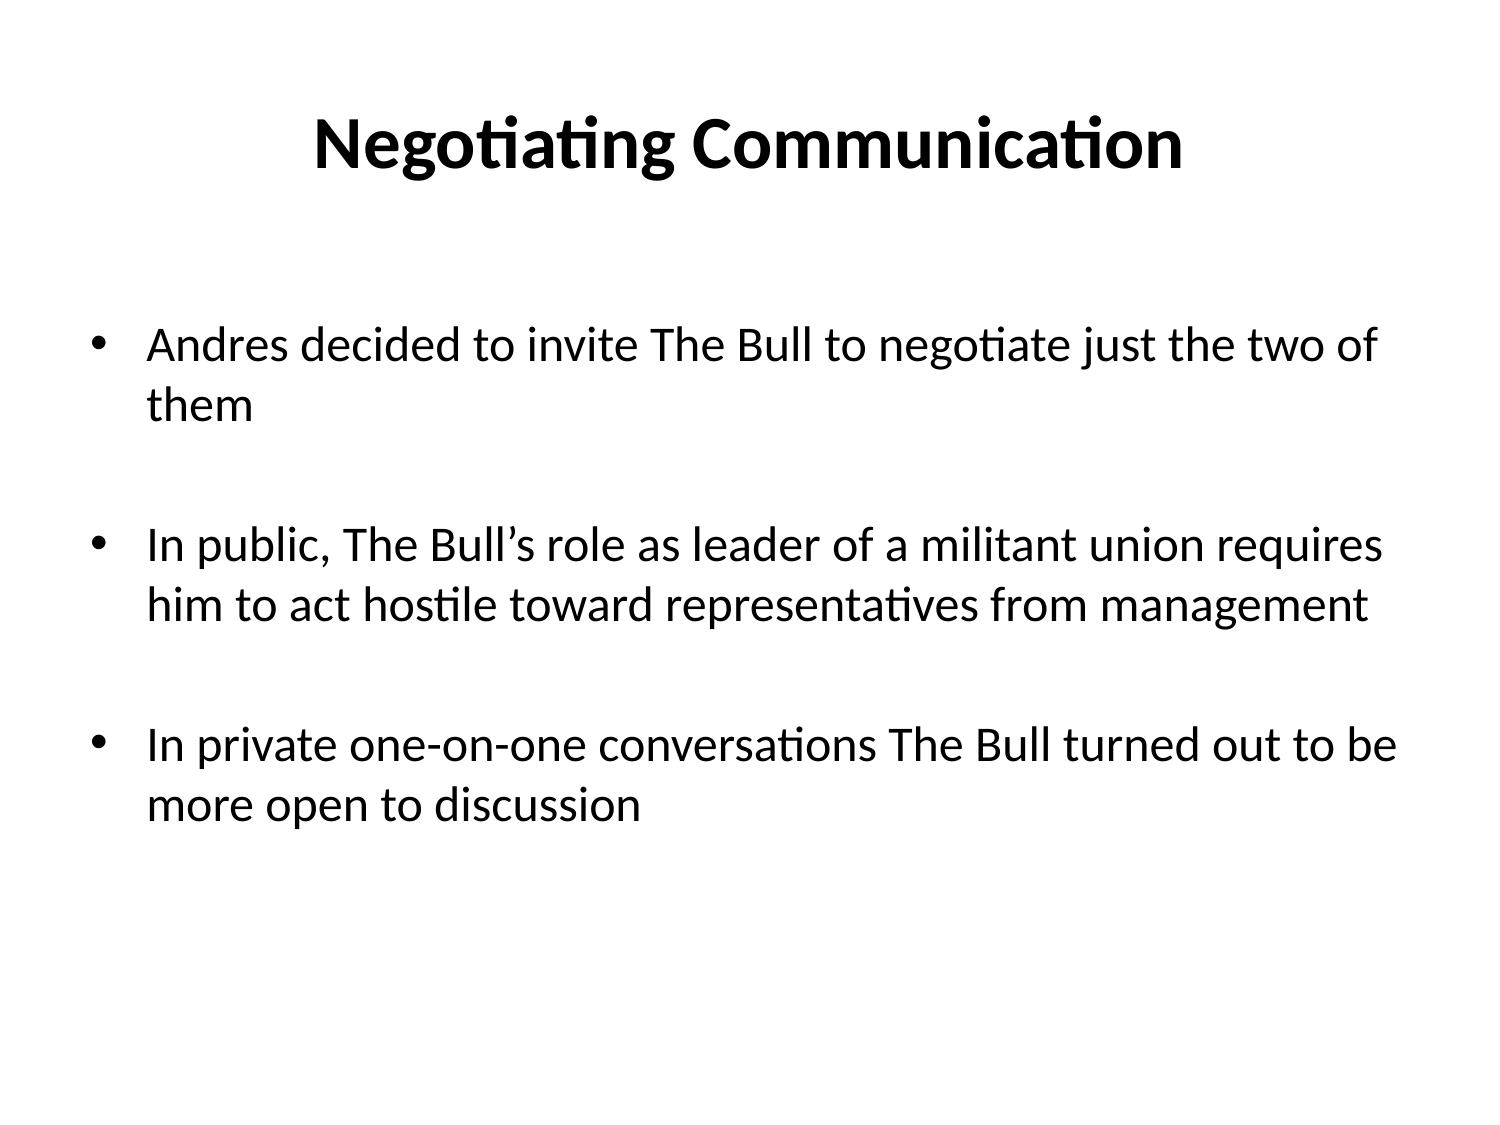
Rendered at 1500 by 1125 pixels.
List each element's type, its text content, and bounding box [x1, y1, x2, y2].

list Andres decided to invite The Bull to negotiate just the two of them In public, The Bull’s role as leader of a militant union requires him to act hostile toward representatives from management In private one-on-one conversations The Bull turned out to be more open to discussion [75, 304, 1425, 1047]
title Negotiating Communication [75, 45, 1425, 233]
